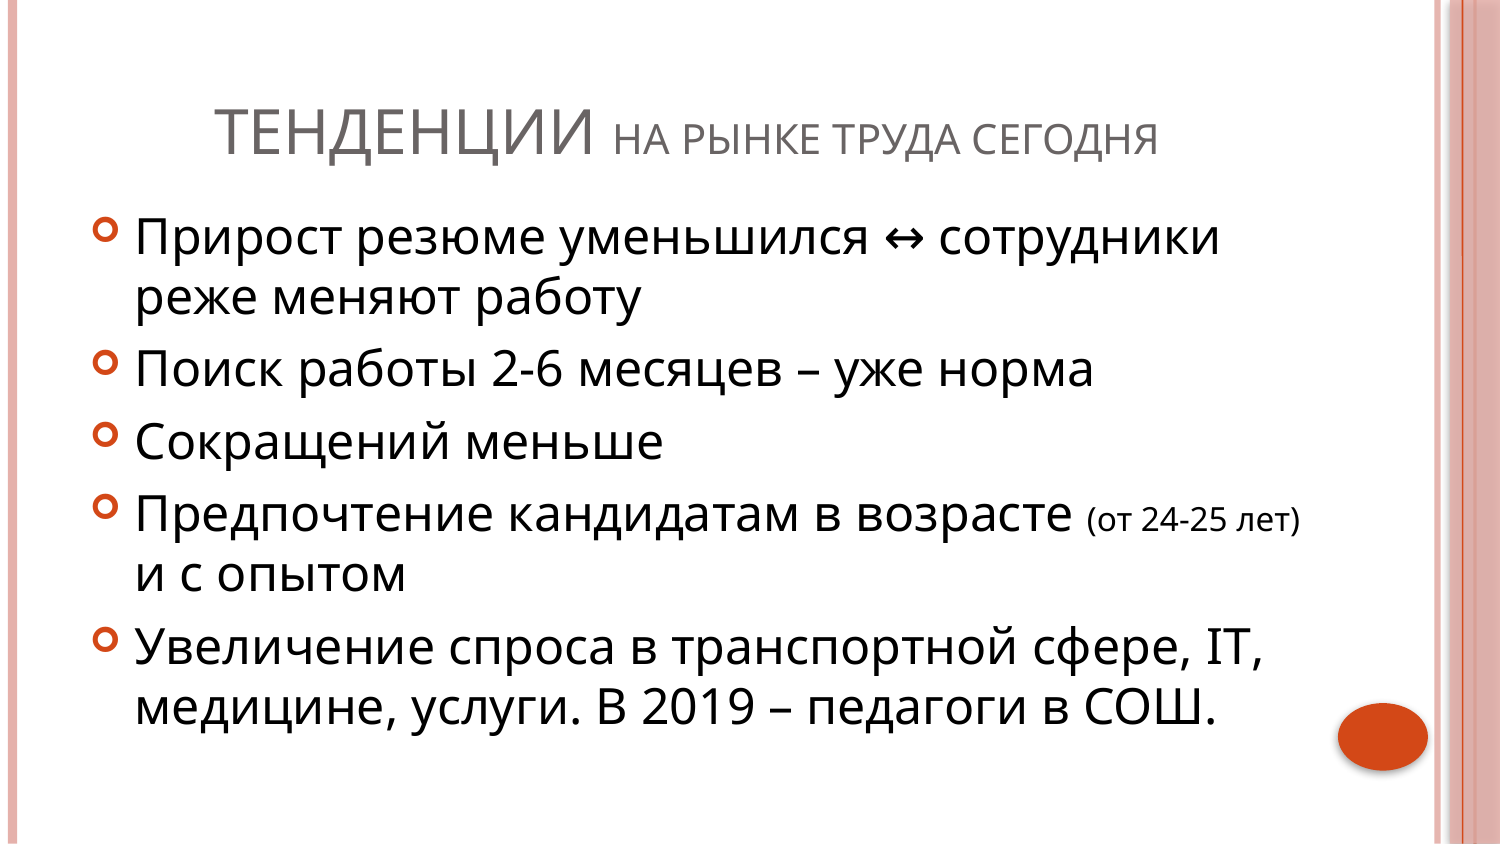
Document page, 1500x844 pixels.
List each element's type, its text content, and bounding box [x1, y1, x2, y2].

title Тенденции на рынке труда сегодня [75, 33, 1300, 175]
list Прирост резюме уменьшился ↔ сотрудники реже меняют работу Поиск работы 2-6 месяцев – уже норма Сокращений меньше Предпочтение кандидатам в возрасте (от 24-25 лет) и с опытом Увеличение спроса в транспортной сфере, IT, медицине, услуги. В 2019 – педагоги в СОШ. [75, 196, 1338, 797]
